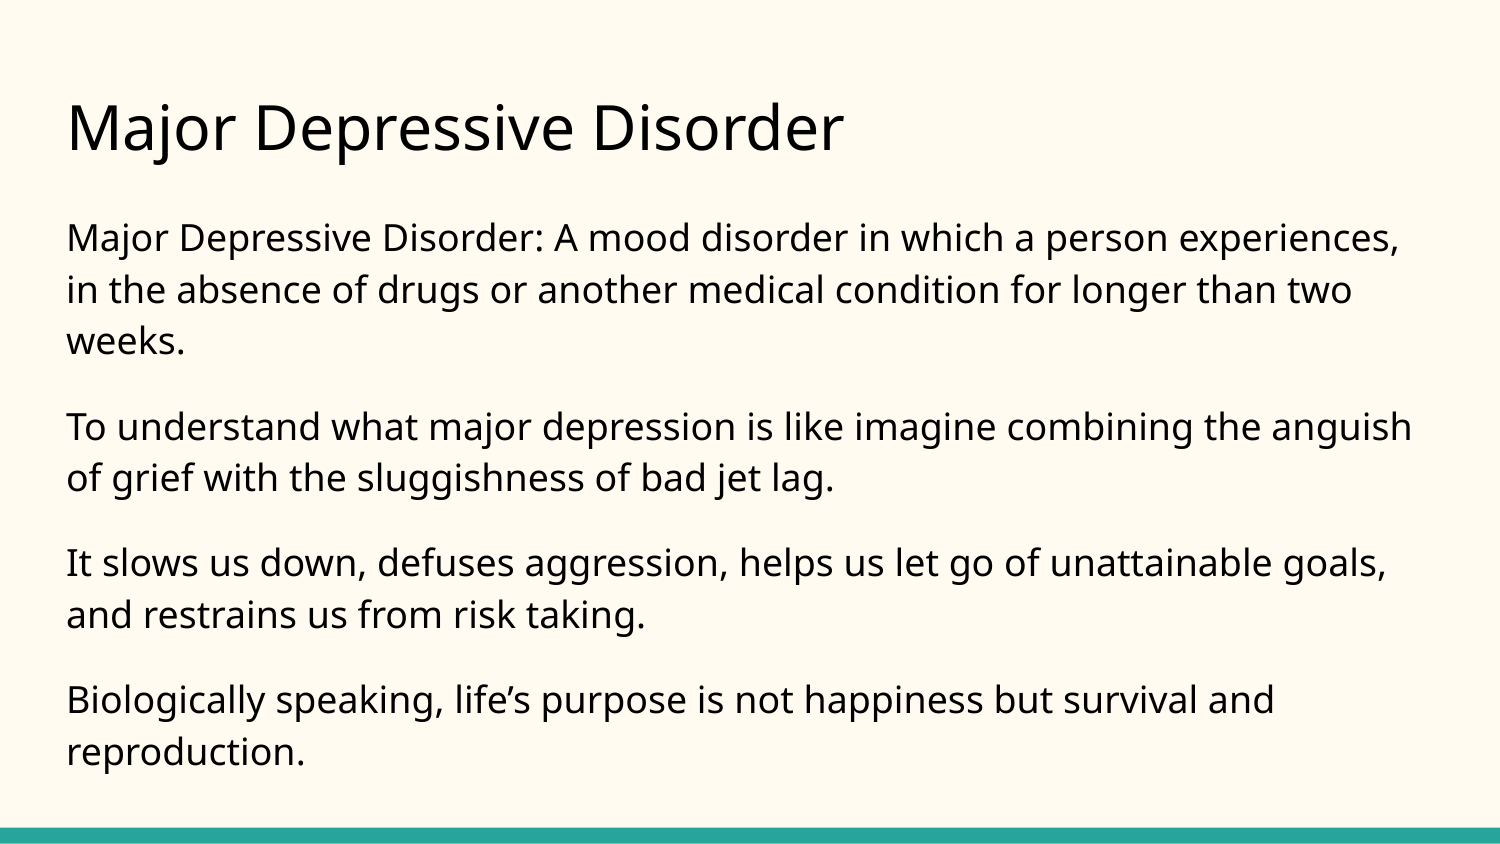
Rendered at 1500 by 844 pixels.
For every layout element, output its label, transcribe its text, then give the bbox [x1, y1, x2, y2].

list Major Depressive Disorder: A mood disorder in which a person experiences, in the absence of drugs or another medical condition for longer than two weeks. To understand what major depression is like imagine combining the anguish of grief with the sluggishness of bad jet lag. It slows us down, defuses aggression, helps us let go of unattainable goals, and restrains us from risk taking. Biologically speaking, life’s purpose is not happiness but survival and reproduction. [51, 192, 1449, 750]
title Major Depressive Disorder [51, 72, 1449, 174]
